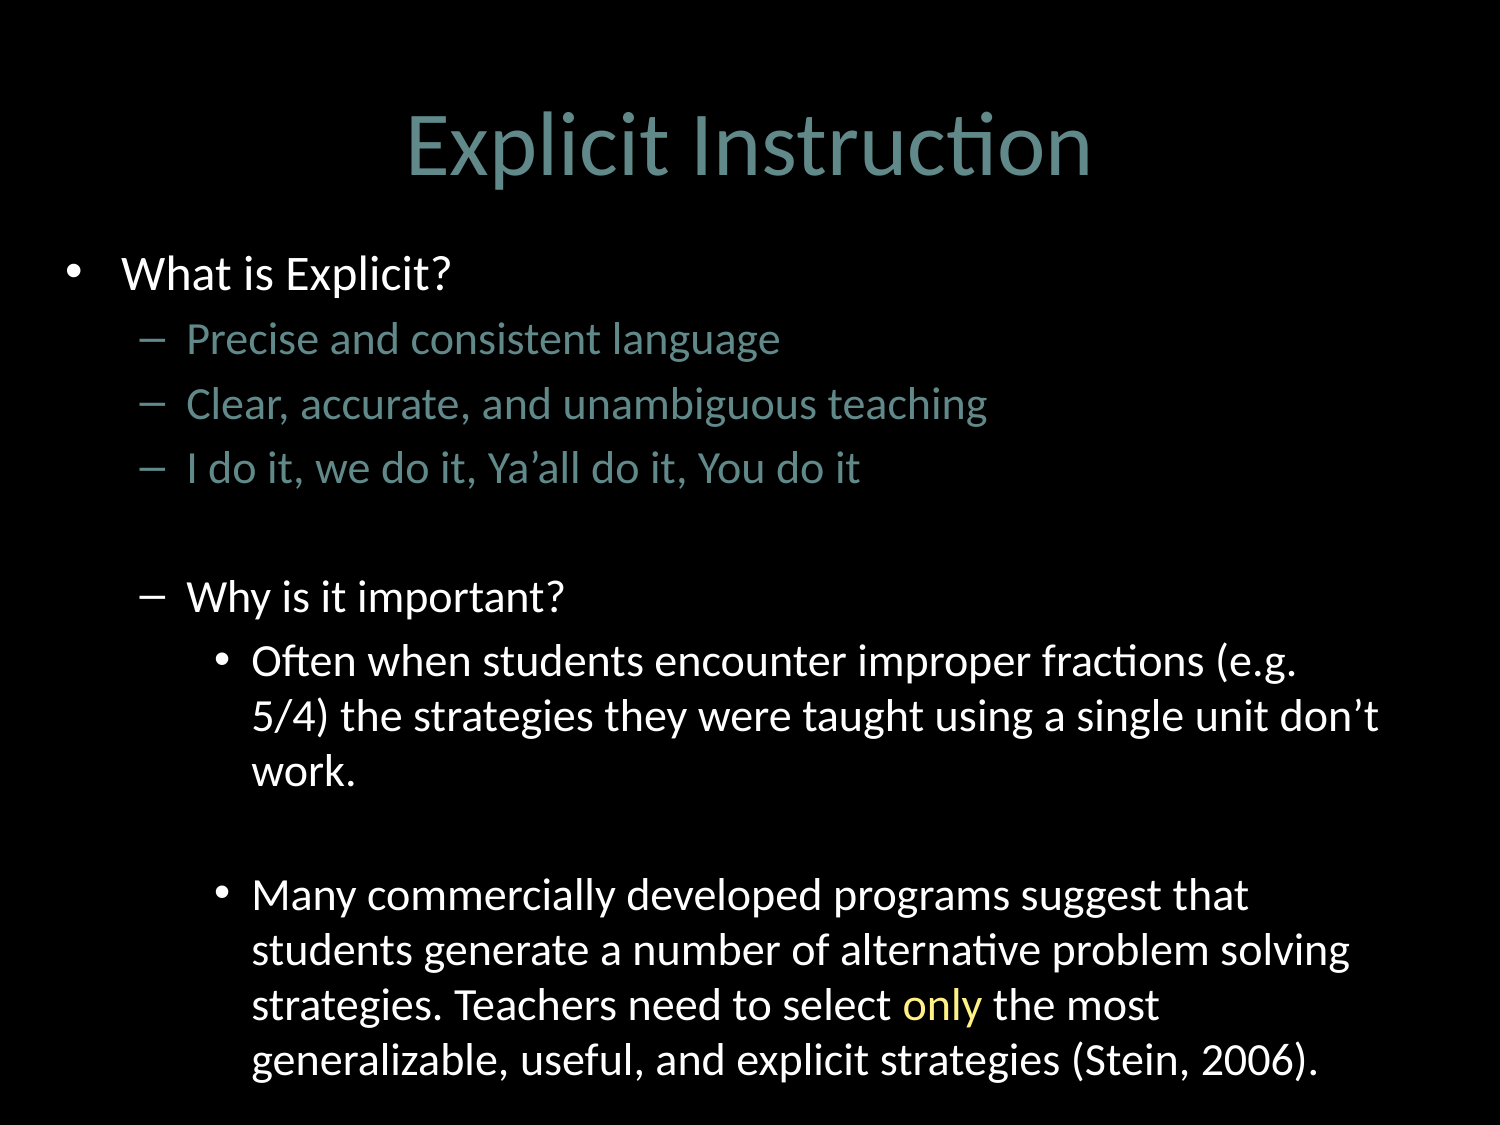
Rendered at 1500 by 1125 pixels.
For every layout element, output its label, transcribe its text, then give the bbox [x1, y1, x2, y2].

list What is Explicit? Precise and consistent language Clear, accurate, and unambiguous teaching I do it, we do it, Ya’all do it, You do it Why is it important? Often when students encounter improper fractions (e.g. 5/4) the strategies they were taught using a single unit don’t work. Many commercially developed programs suggest that students generate a number of alternative problem solving strategies. Teachers need to select only the most generalizable, useful, and explicit strategies (Stein, 2006). [50, 232, 1400, 1093]
title Explicit Instruction [75, 45, 1425, 233]
